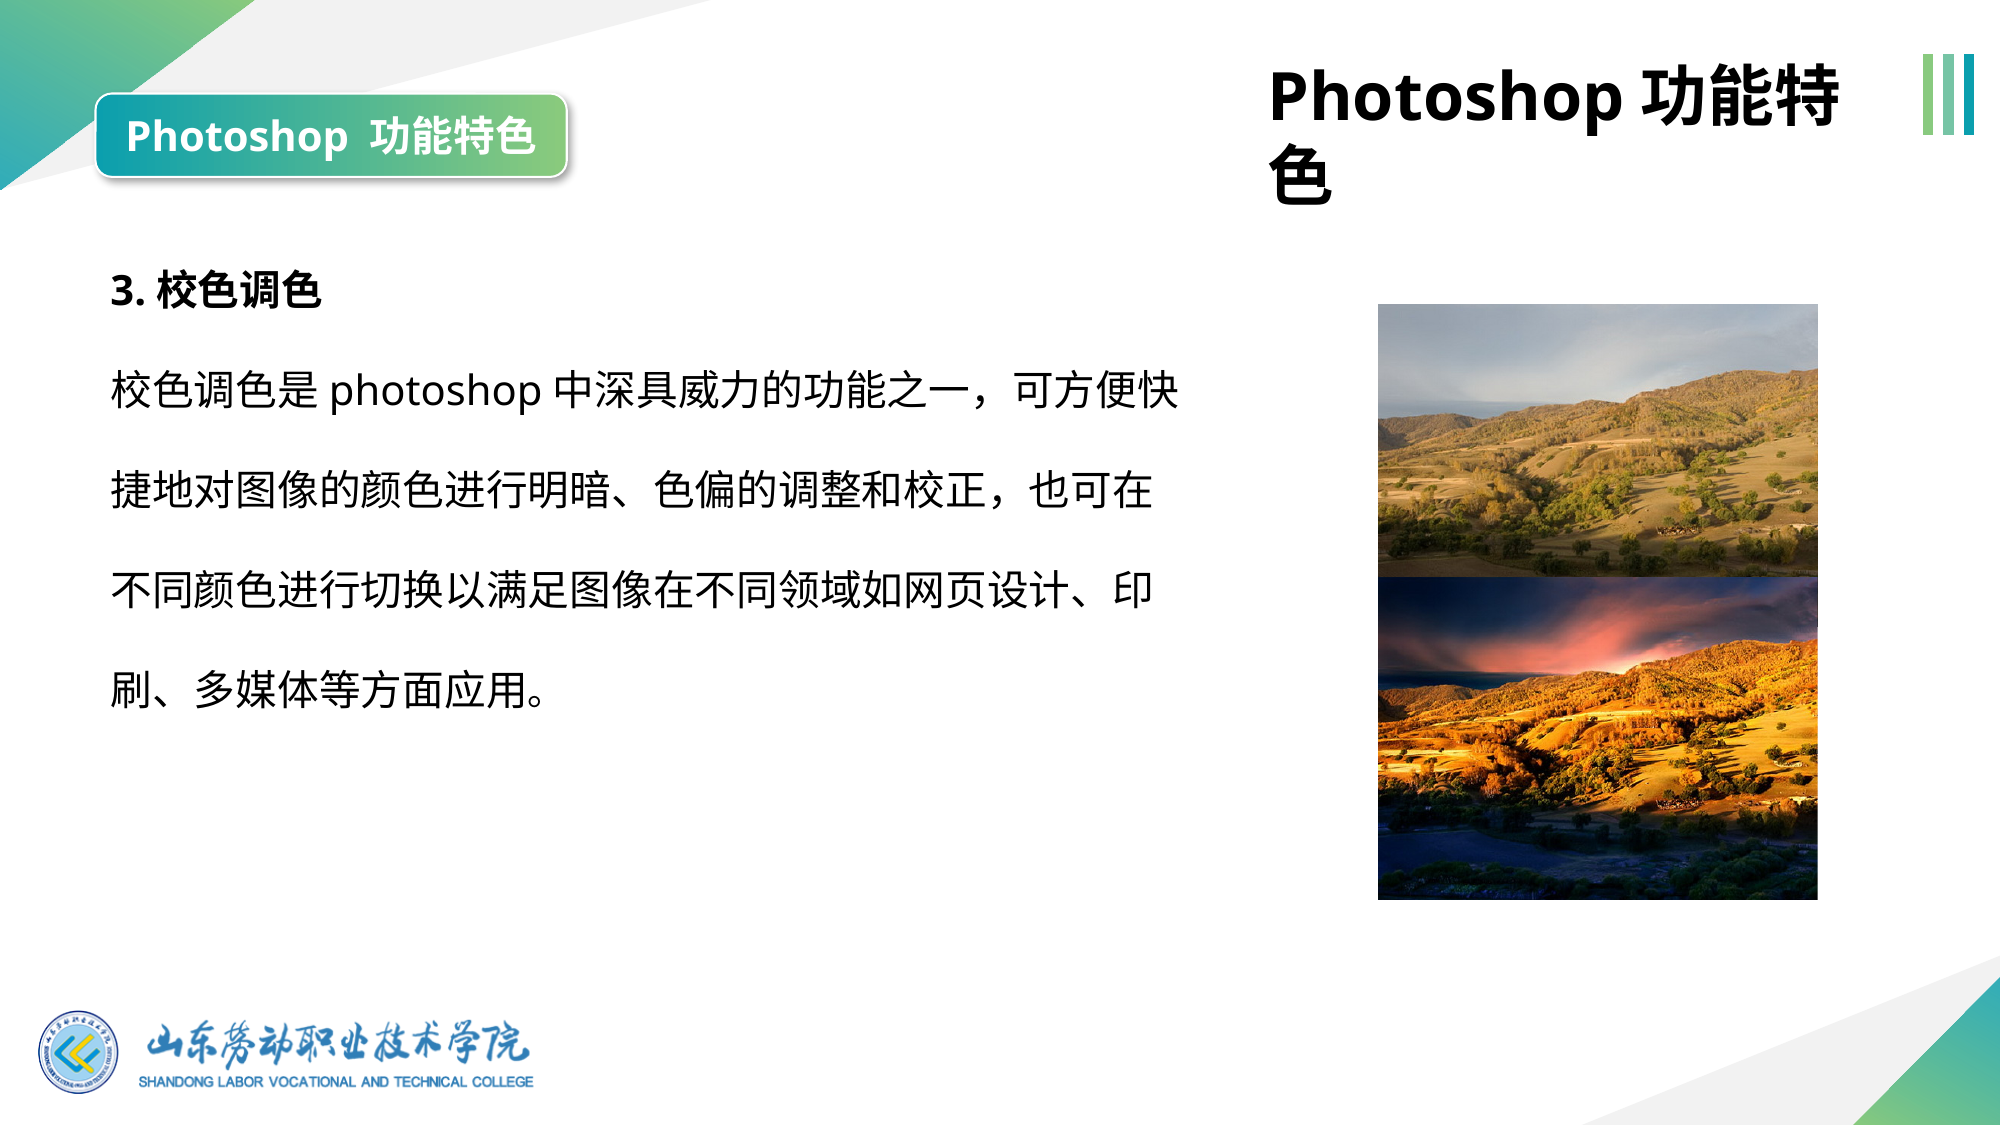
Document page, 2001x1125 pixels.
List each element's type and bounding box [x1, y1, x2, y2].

text_box [1928, 54, 1969, 136]
text_box [0, 0, 2000, 1125]
text_box [95, 93, 567, 177]
picture [38, 1010, 550, 1094]
picture [1378, 304, 1818, 900]
